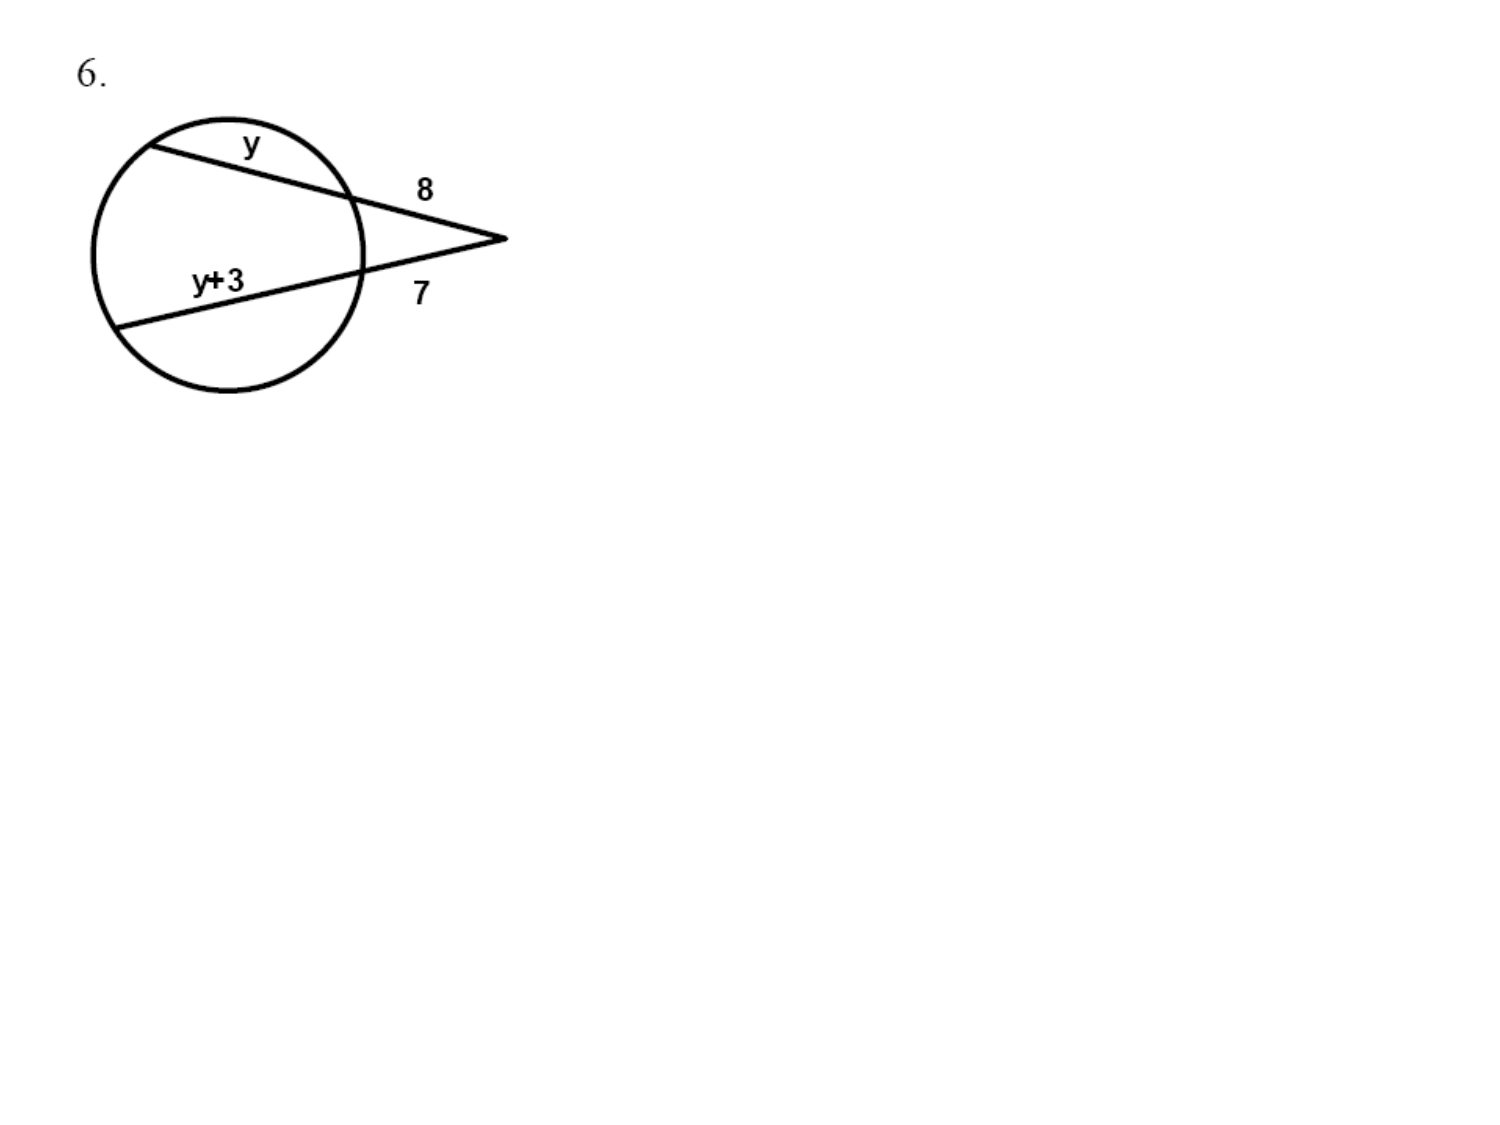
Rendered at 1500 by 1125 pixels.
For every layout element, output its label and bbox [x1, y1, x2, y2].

picture [37, 49, 521, 409]
